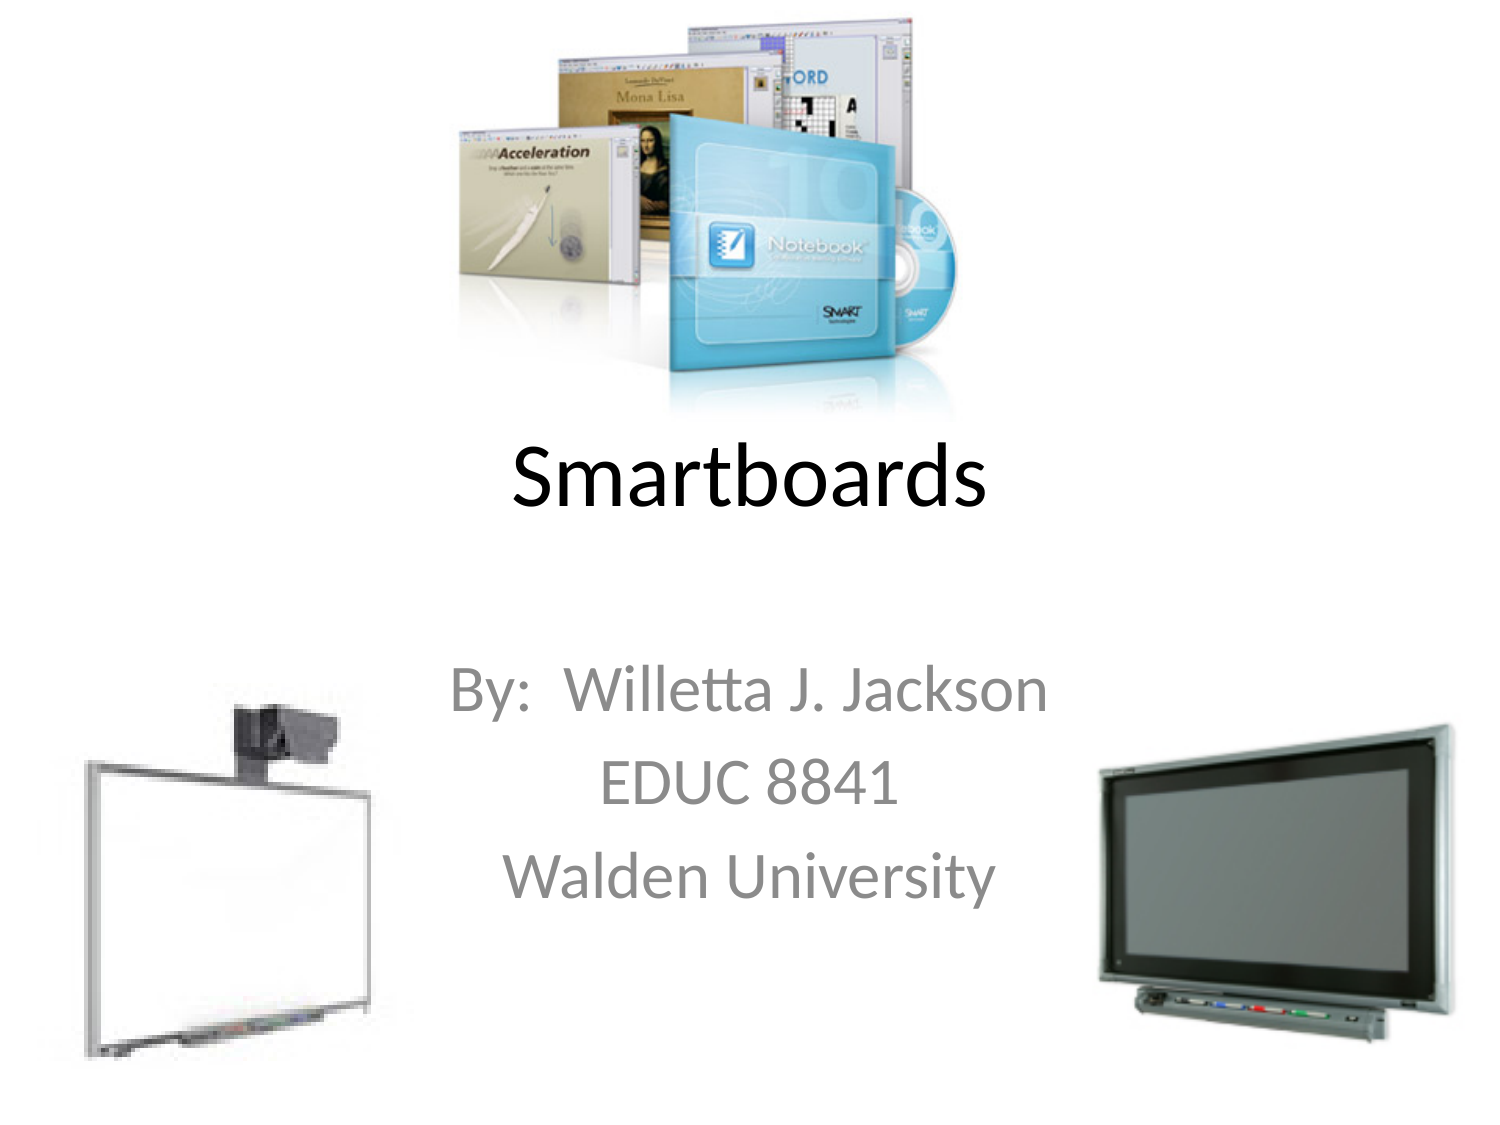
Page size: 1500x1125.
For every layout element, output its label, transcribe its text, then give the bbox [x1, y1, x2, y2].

title Smartboards [112, 349, 1388, 591]
subtitle By: Willetta J. Jackson EDUC 8841 Walden University [225, 637, 1275, 925]
picture [1058, 712, 1500, 1062]
picture [37, 649, 565, 1101]
picture [424, 0, 988, 423]
